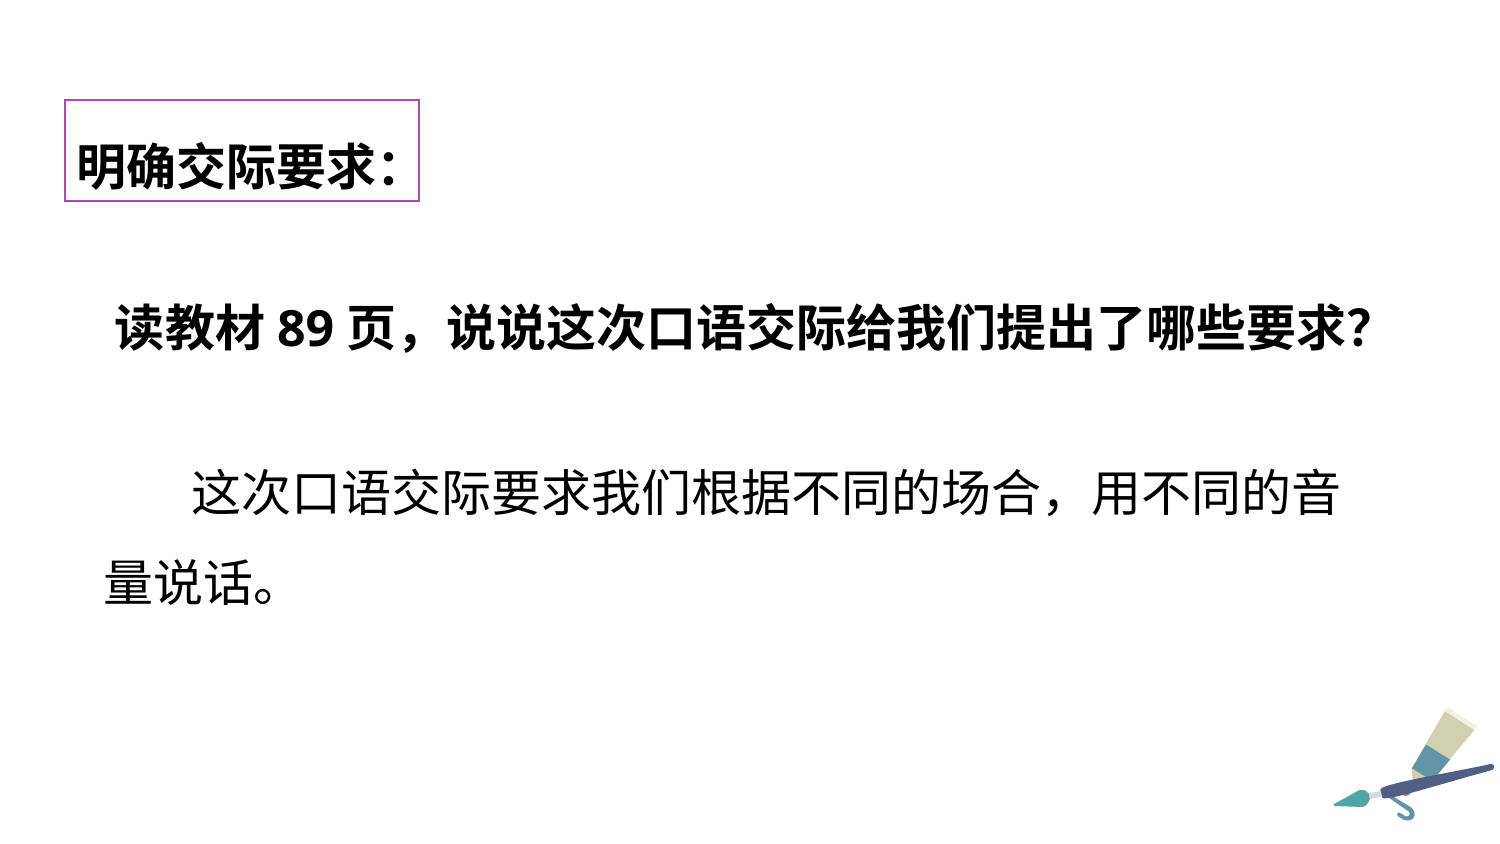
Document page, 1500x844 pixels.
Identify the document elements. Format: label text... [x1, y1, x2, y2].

text_box 明确交际要求： [64, 99, 420, 202]
text_box 读教材89页，说说这次口语交际给我们提出了哪些要求？ [100, 259, 1424, 365]
text_box 这次口语交际要求我们根据不同的场合，用不同的音量说话。 [88, 424, 1376, 619]
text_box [1358, 708, 1481, 844]
